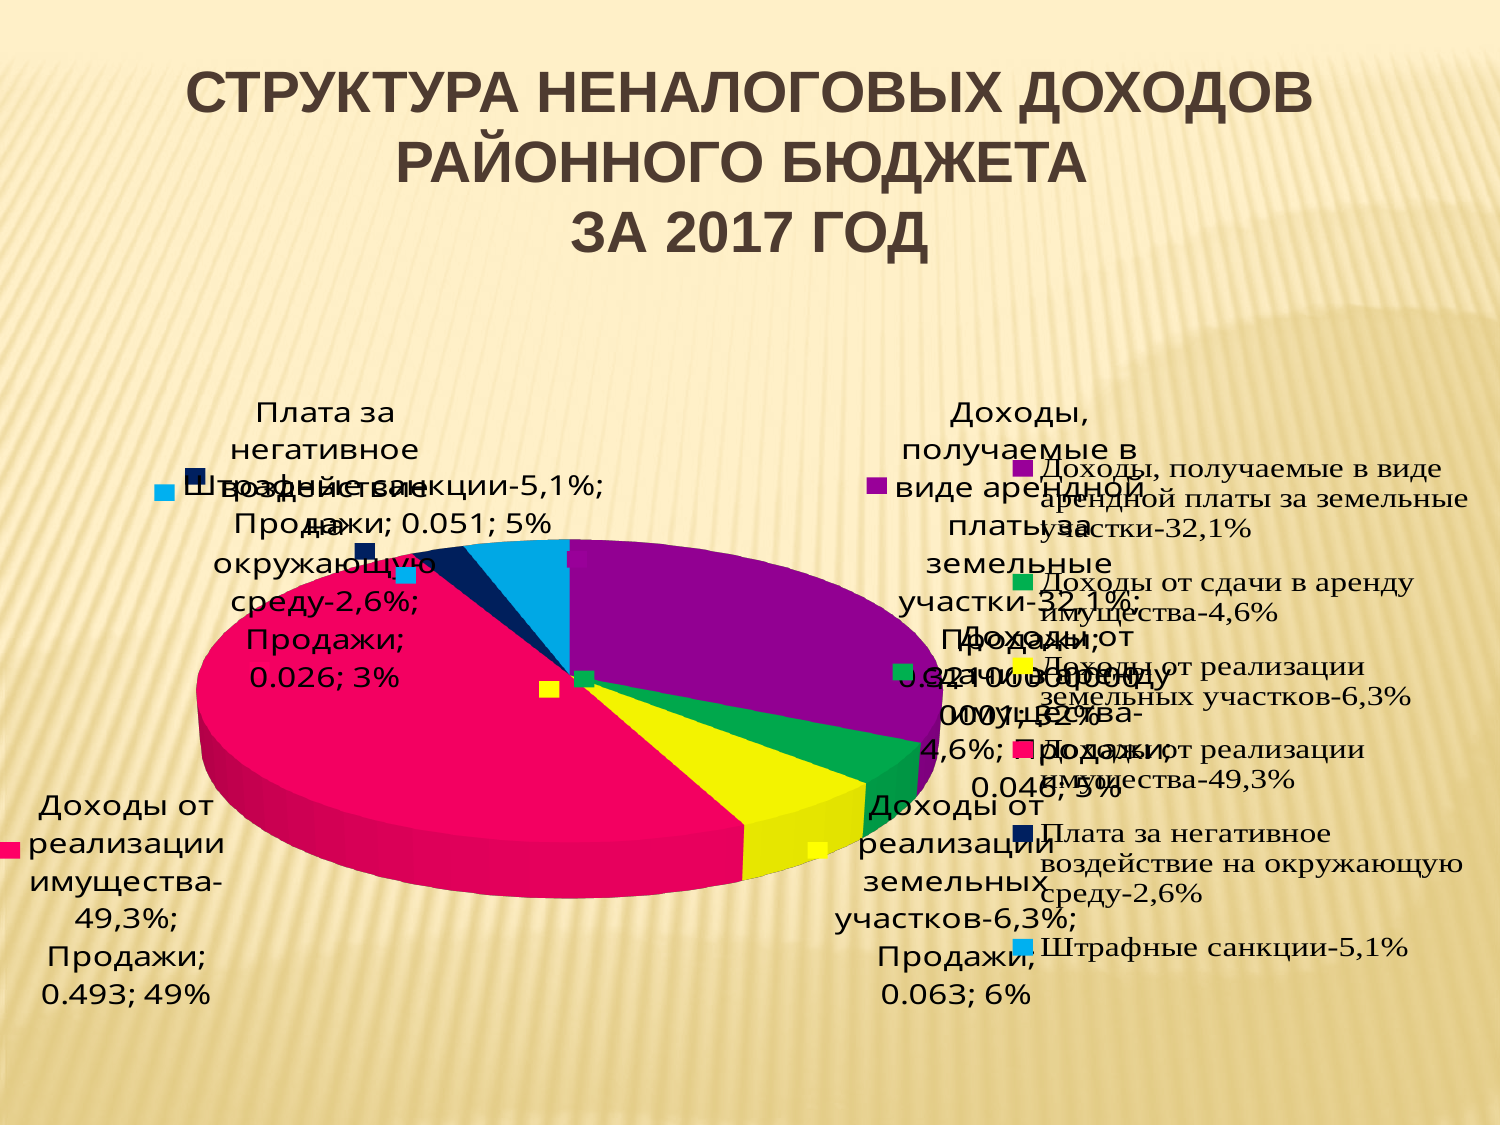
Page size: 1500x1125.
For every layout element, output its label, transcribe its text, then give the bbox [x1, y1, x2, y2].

text_box СТРУКТУРА НЕНАЛОГОВЫХ ДОХОДОВ РАЙОННОГО БЮДЖЕТА ЗА 2017 ГОД [0, 46, 1500, 245]
chart [0, 245, 1500, 1091]
